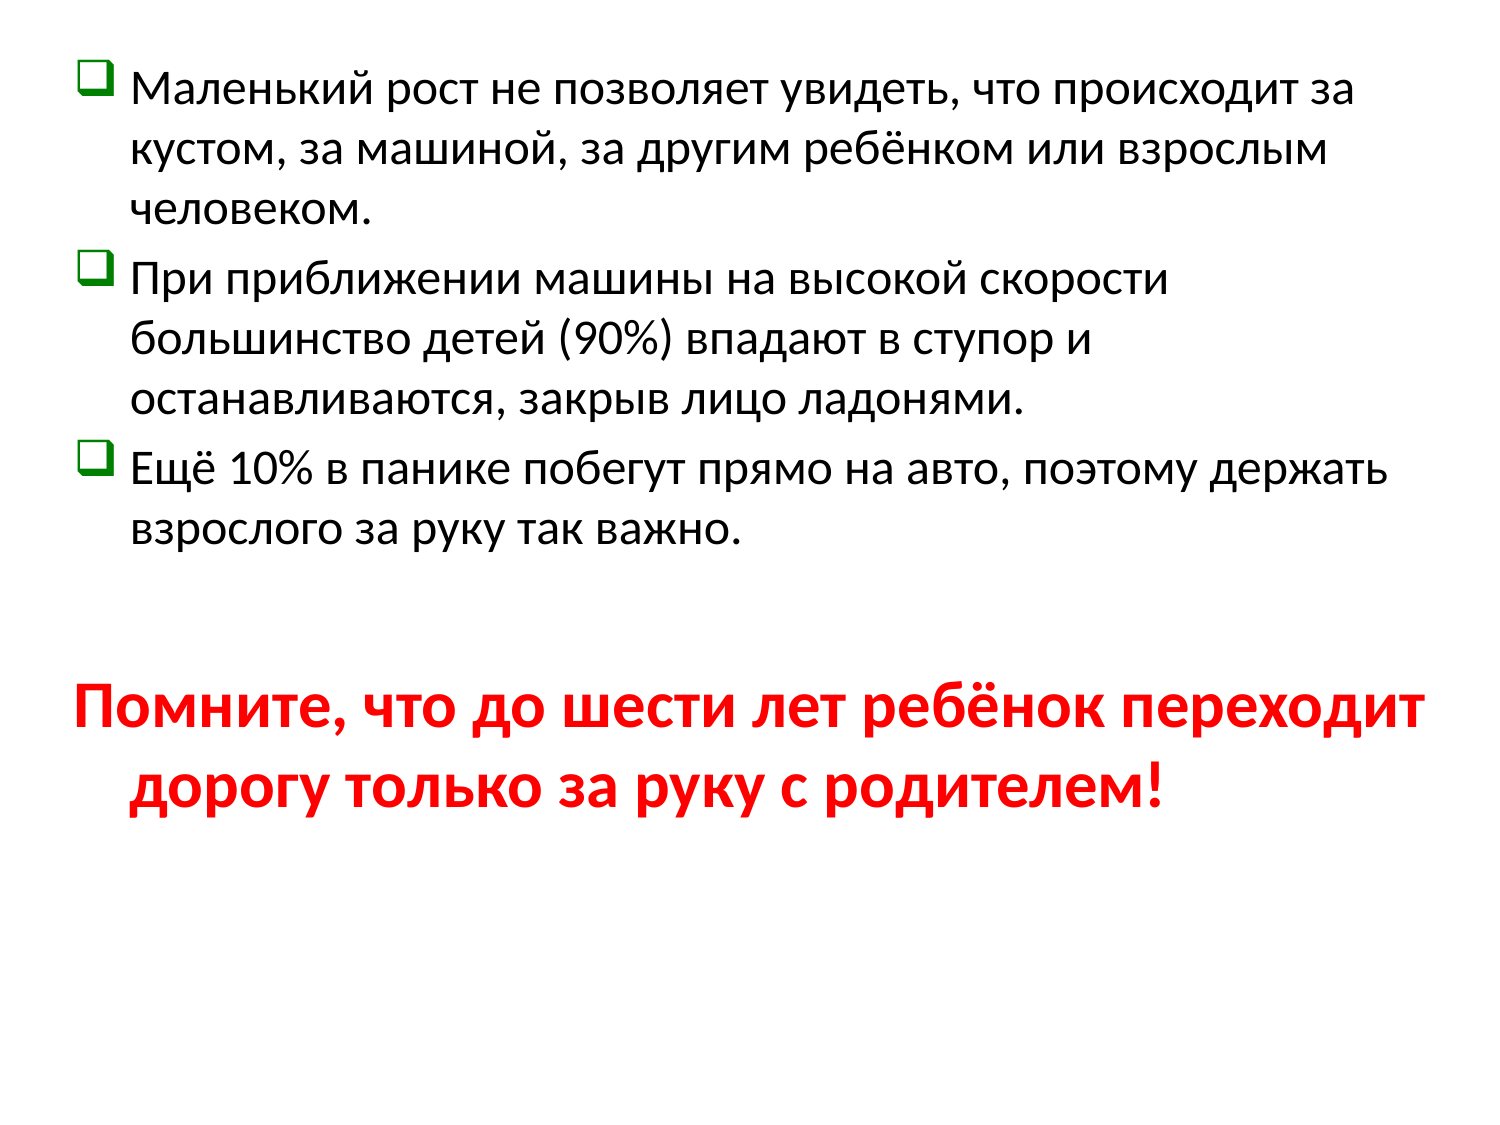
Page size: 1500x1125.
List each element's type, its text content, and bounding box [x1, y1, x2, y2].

list Маленький рост не позволяет увидеть, что происходит за кустом, за машиной, за другим ребёнком или взрослым человеком. При приближении машины на высокой скорости большинство детей (90%) впадают в ступор и останавливаются, закрыв лицо ладонями. Ещё 10% в панике побегут прямо на авто, поэтому держать взрослого за руку так важно. Помните, что до шести лет ребёнок переходит дорогу только за руку с родителем! [58, 46, 1454, 1090]
